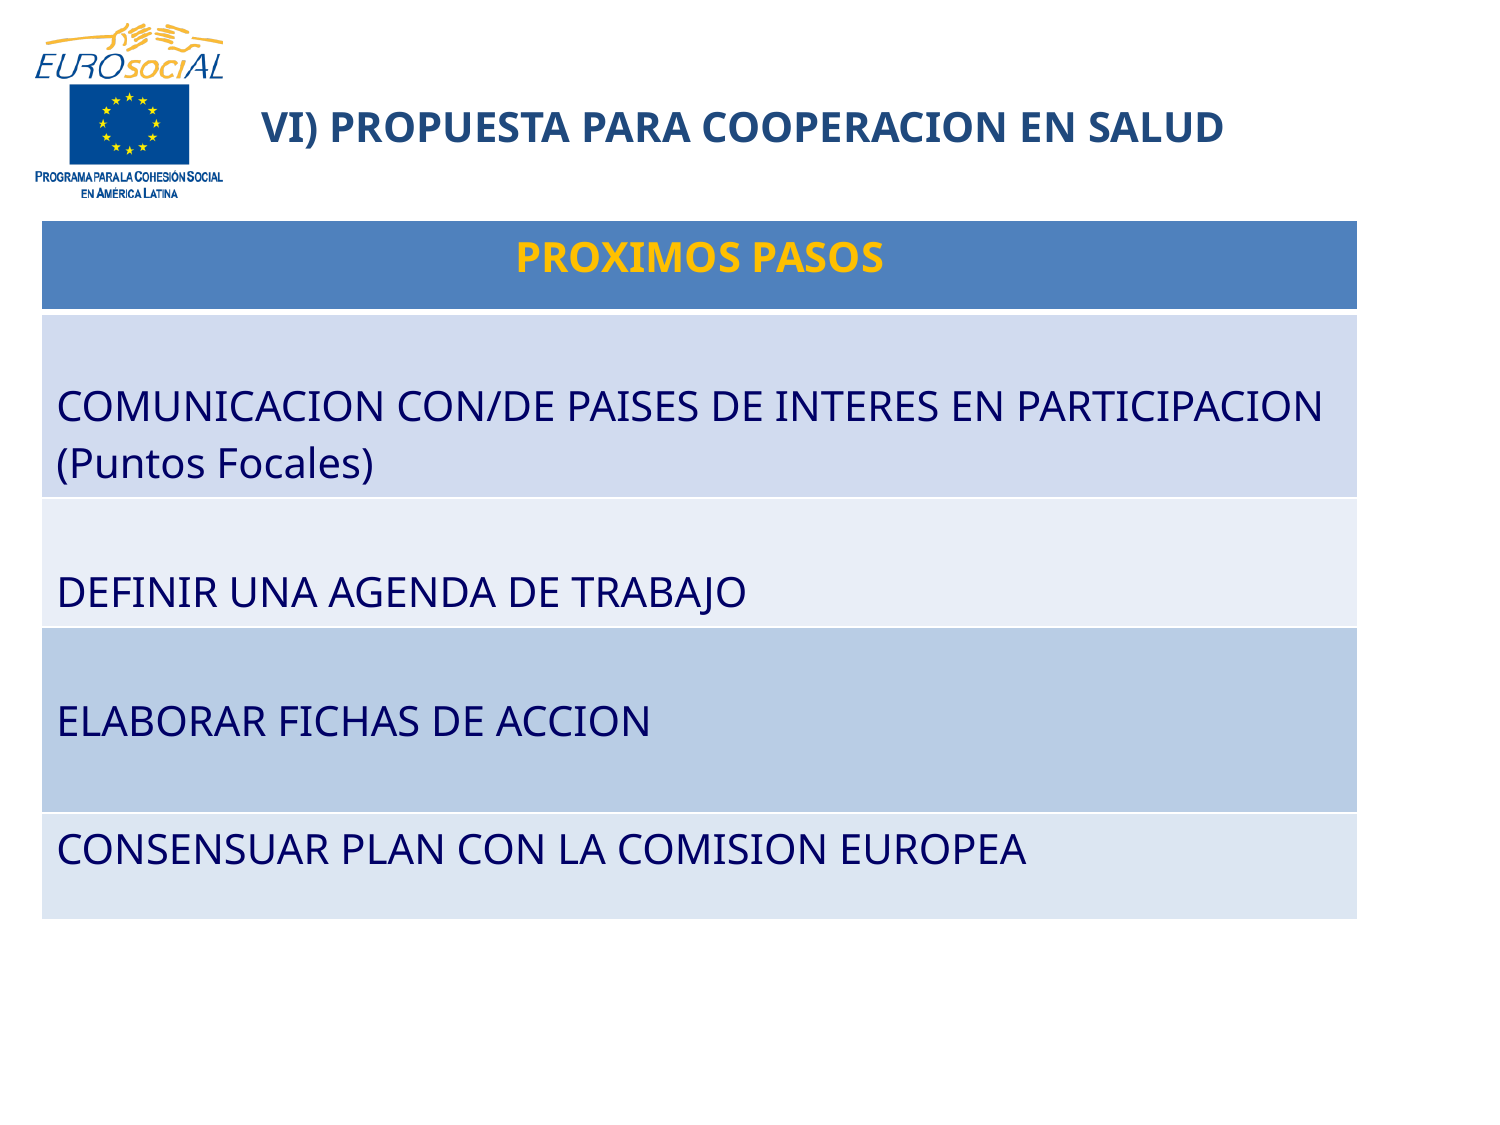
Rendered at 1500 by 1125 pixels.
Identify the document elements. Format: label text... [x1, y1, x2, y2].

text_box VI) PROPUESTA PARA COOPERACION EN SALUD [246, 93, 1436, 199]
table_cell DEFINIR UNA AGENDA DE TRABAJO [42, 499, 1357, 626]
table_header PROXIMOS PASOS [42, 221, 1357, 309]
picture [34, 23, 223, 198]
table_cell ELABORAR FICHAS DE ACCION [42, 628, 1357, 812]
table_cell COMUNICACION CON/DE PAISES DE INTERES EN PARTICIPACION (Puntos Focales) [42, 315, 1357, 497]
table_cell CONSENSUAR PLAN CON LA COMISION EUROPEA [42, 814, 1357, 919]
